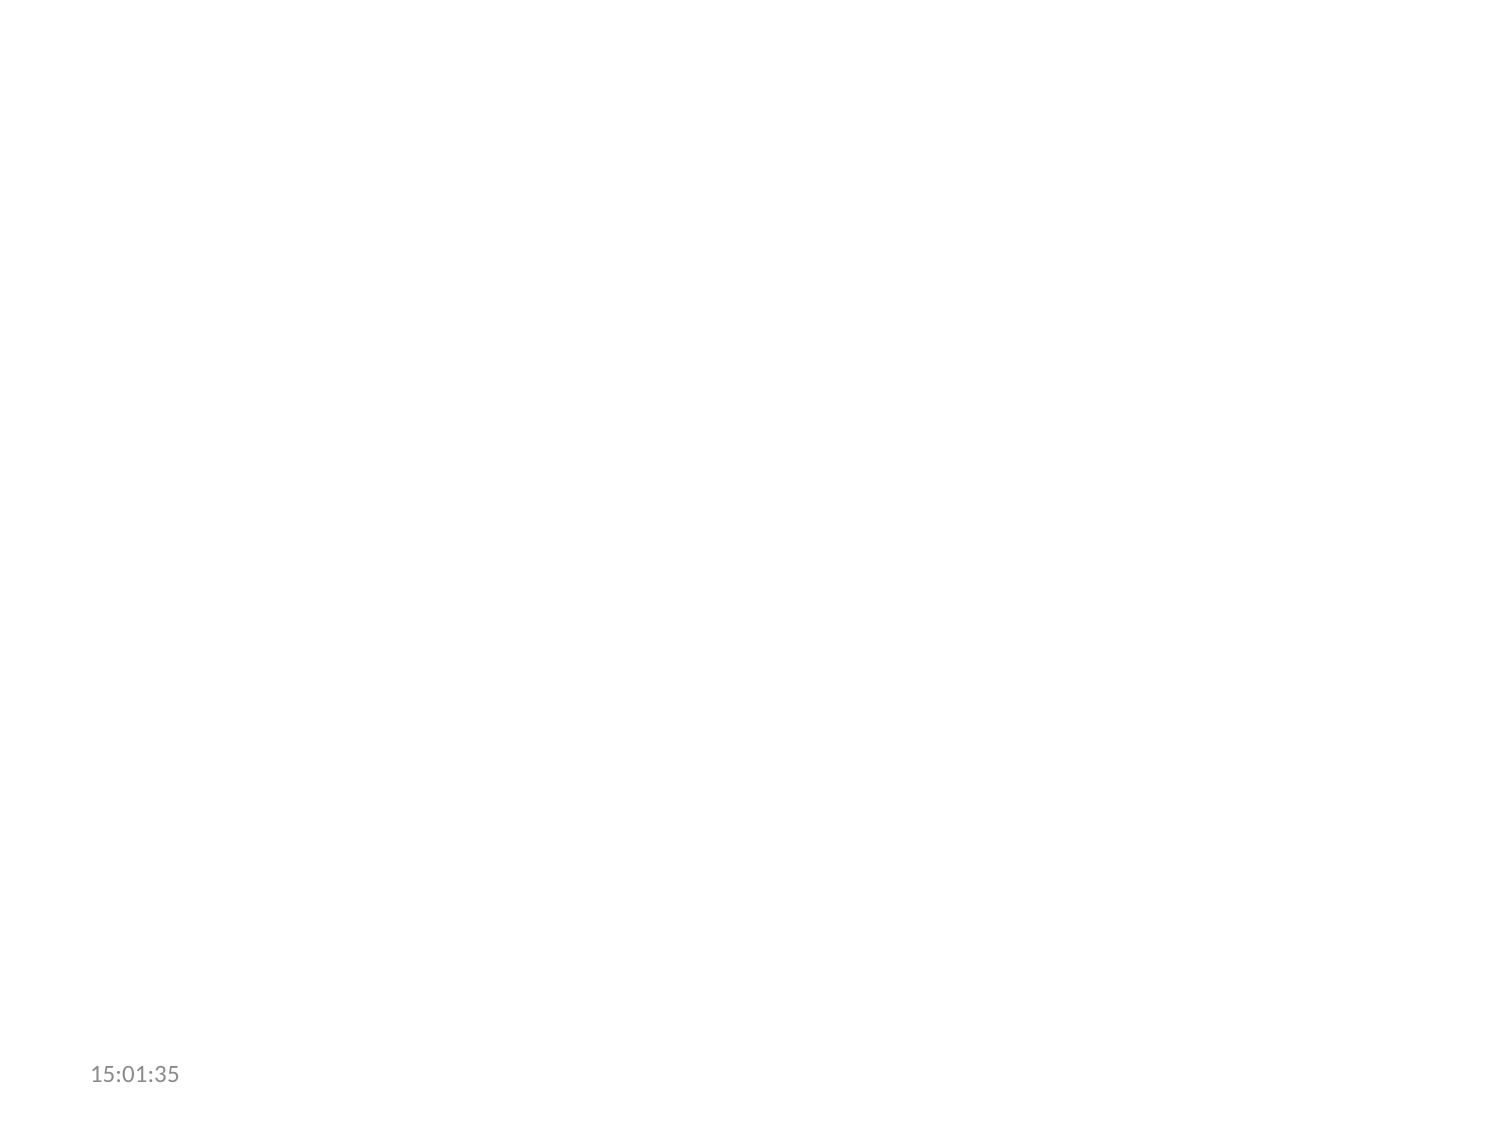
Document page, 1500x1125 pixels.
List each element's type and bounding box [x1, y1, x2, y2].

slide_number [75, 1042, 425, 1103]
